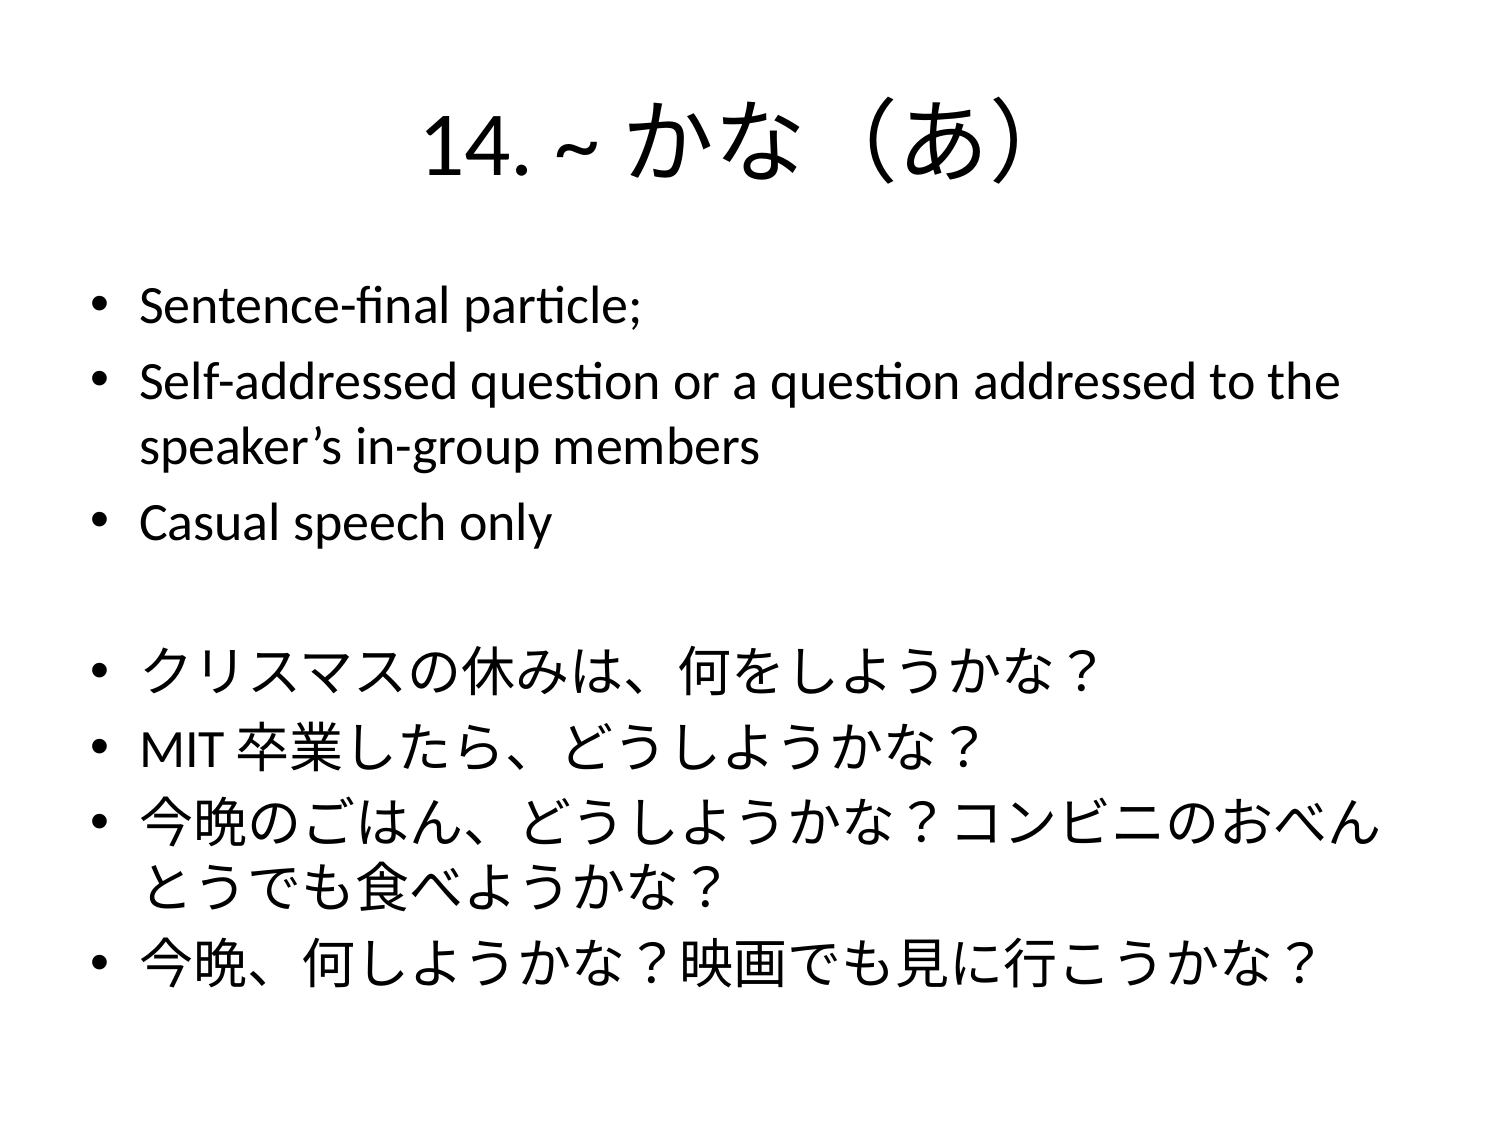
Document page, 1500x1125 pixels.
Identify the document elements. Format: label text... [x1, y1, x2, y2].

title 14. ~かな（あ） [75, 45, 1425, 233]
list Sentence-final particle; Self-addressed question or a question addressed to the speaker’s in-group members Casual speech only クリスマスの休みは、何をしようかな？ MIT卒業したら、どうしようかな？ 今晩のごはん、どうしようかな？コンビニのおべんとうでも食べようかな？ 今晩、何しようかな？映画でも見に行こうかな？ [75, 262, 1425, 1005]
